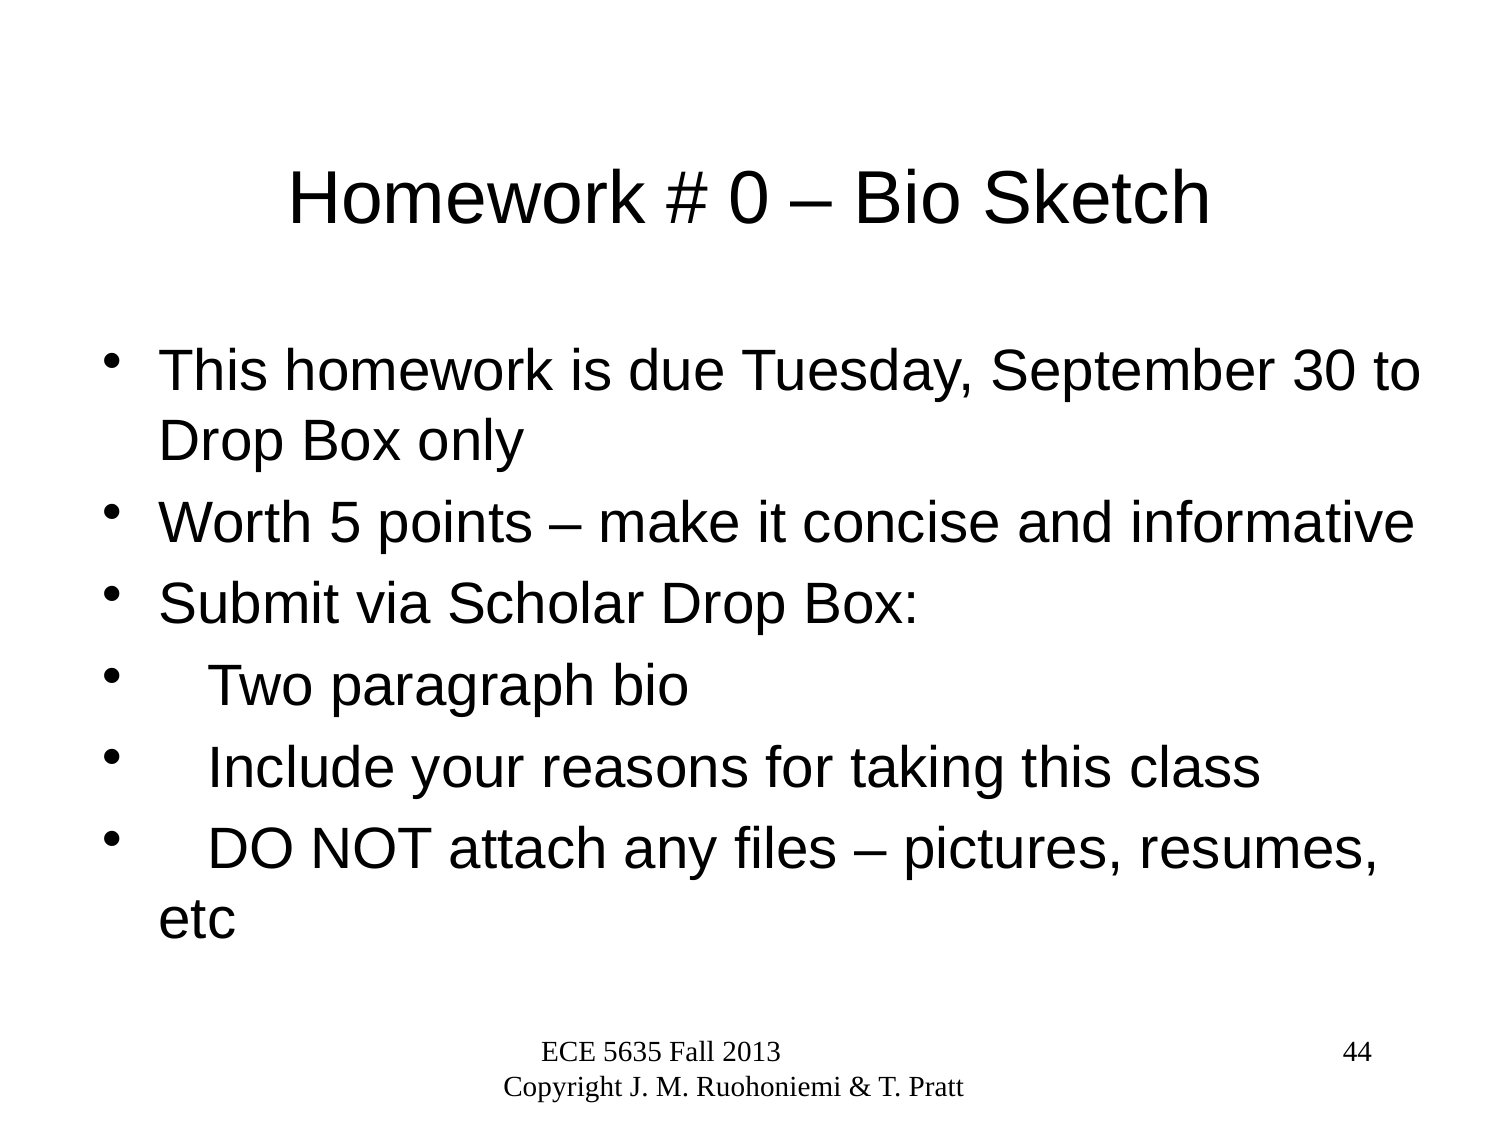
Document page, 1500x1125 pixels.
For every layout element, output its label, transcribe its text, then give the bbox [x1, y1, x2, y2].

text_box Homework # 0 – Bio Sketch [112, 99, 1388, 288]
text_box This homework is due Tuesday, September 30 to Drop Box only Worth 5 points – make it concise and informative Submit via Scholar Drop Box: Two paragraph bio Include your reasons for taking this class DO NOT attach any files – pictures, resumes, etc [87, 324, 1450, 1000]
slide_number 44 [1074, 1024, 1388, 1101]
footer ECE 5635 Fall 2013 Copyright J. M. Ruohoniemi & T. Pratt [487, 1024, 988, 1101]
